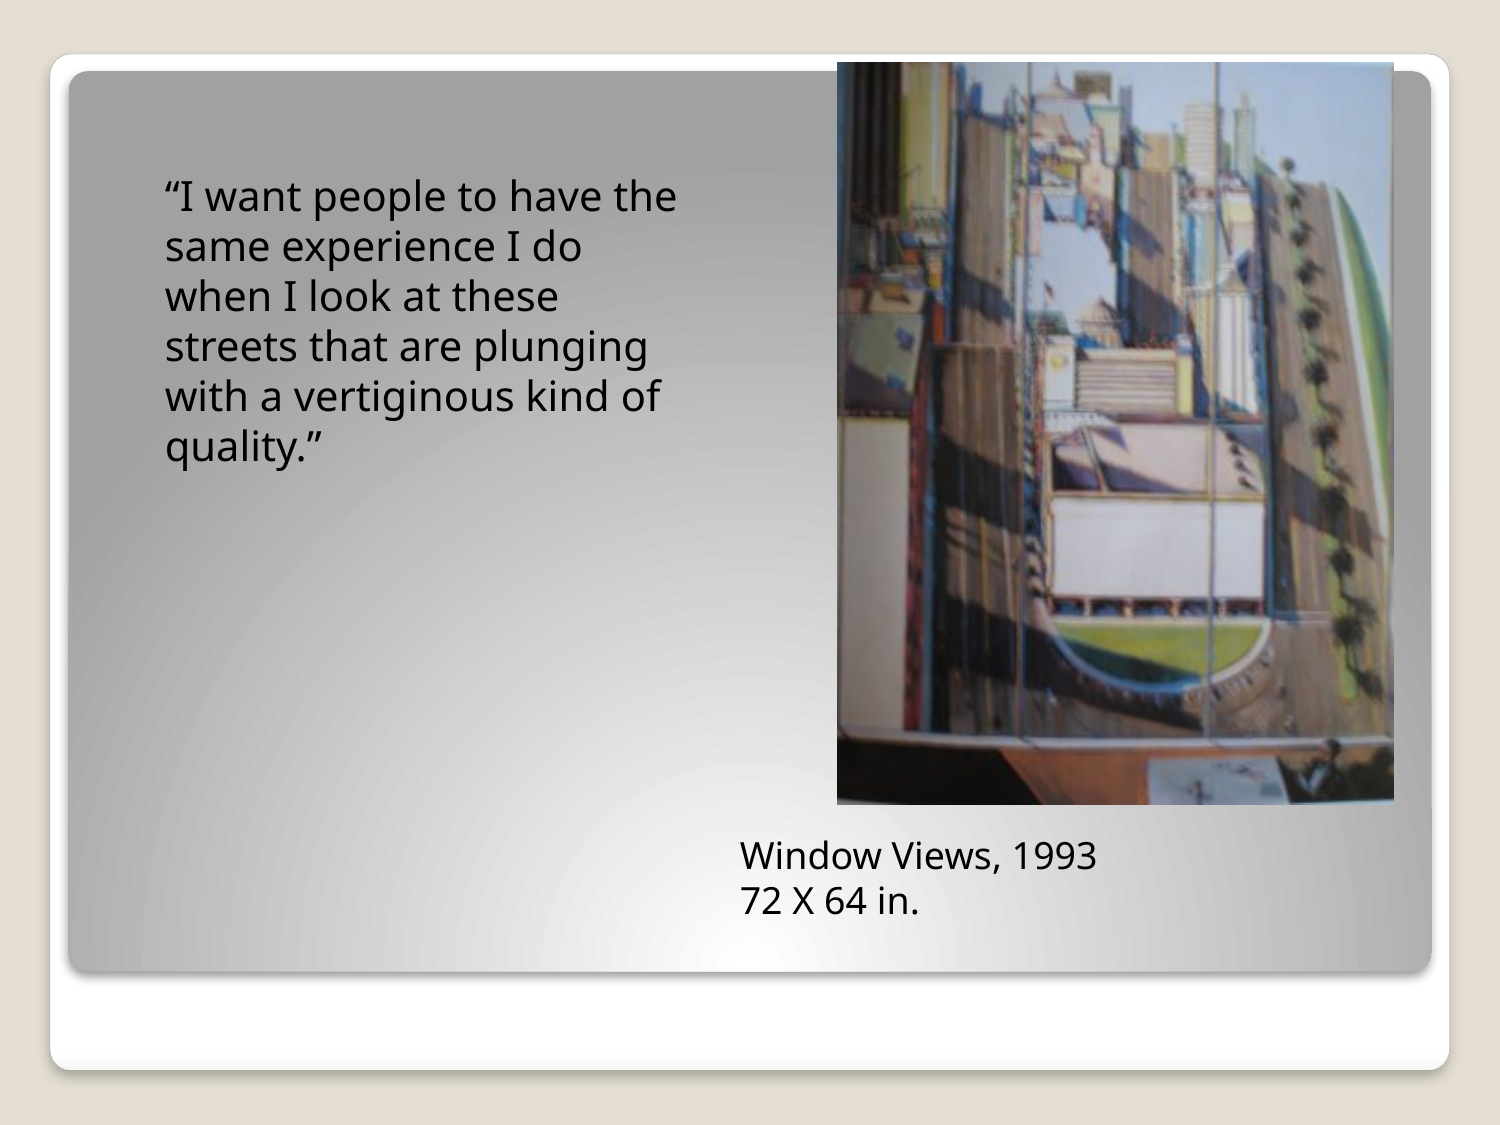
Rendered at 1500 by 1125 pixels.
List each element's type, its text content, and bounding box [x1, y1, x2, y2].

picture [837, 62, 1394, 805]
text_box Window Views, 1993 72 X 64 in. [725, 824, 1363, 930]
text_box “I want people to have the same experience I do when I look at these streets that are plunging with a vertiginous kind of quality.” [150, 162, 700, 478]
